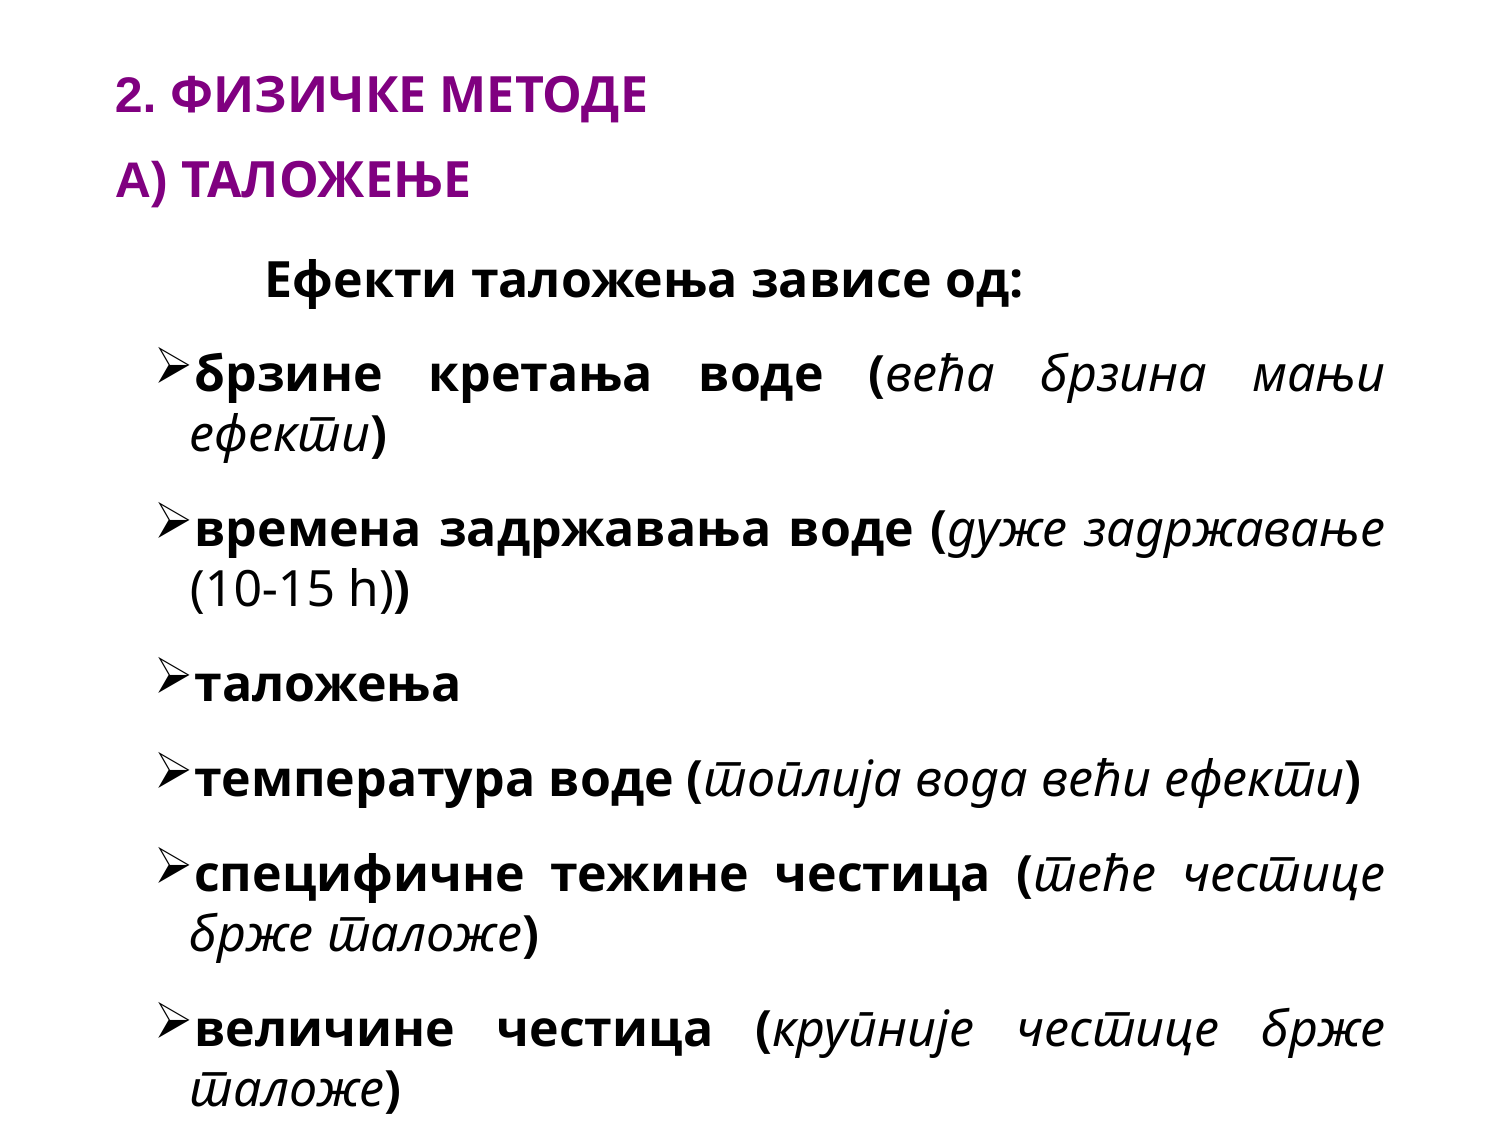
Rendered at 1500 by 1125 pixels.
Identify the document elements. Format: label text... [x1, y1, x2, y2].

text_box 2. ФИЗИЧКЕ МЕТОДЕ А) ТАЛОЖЕЊЕ Ефекти таложења зависе од: брзине кретања воде (већа брзина мањи ефекти) времена задржавања воде (дуже задржавање (10-15 h)) таложења температура воде (топлија вода већи ефекти) специфичне тежине честица (теће честице брже таложе) величине честица (крупније честице брже таложе) [100, 54, 1401, 1125]
